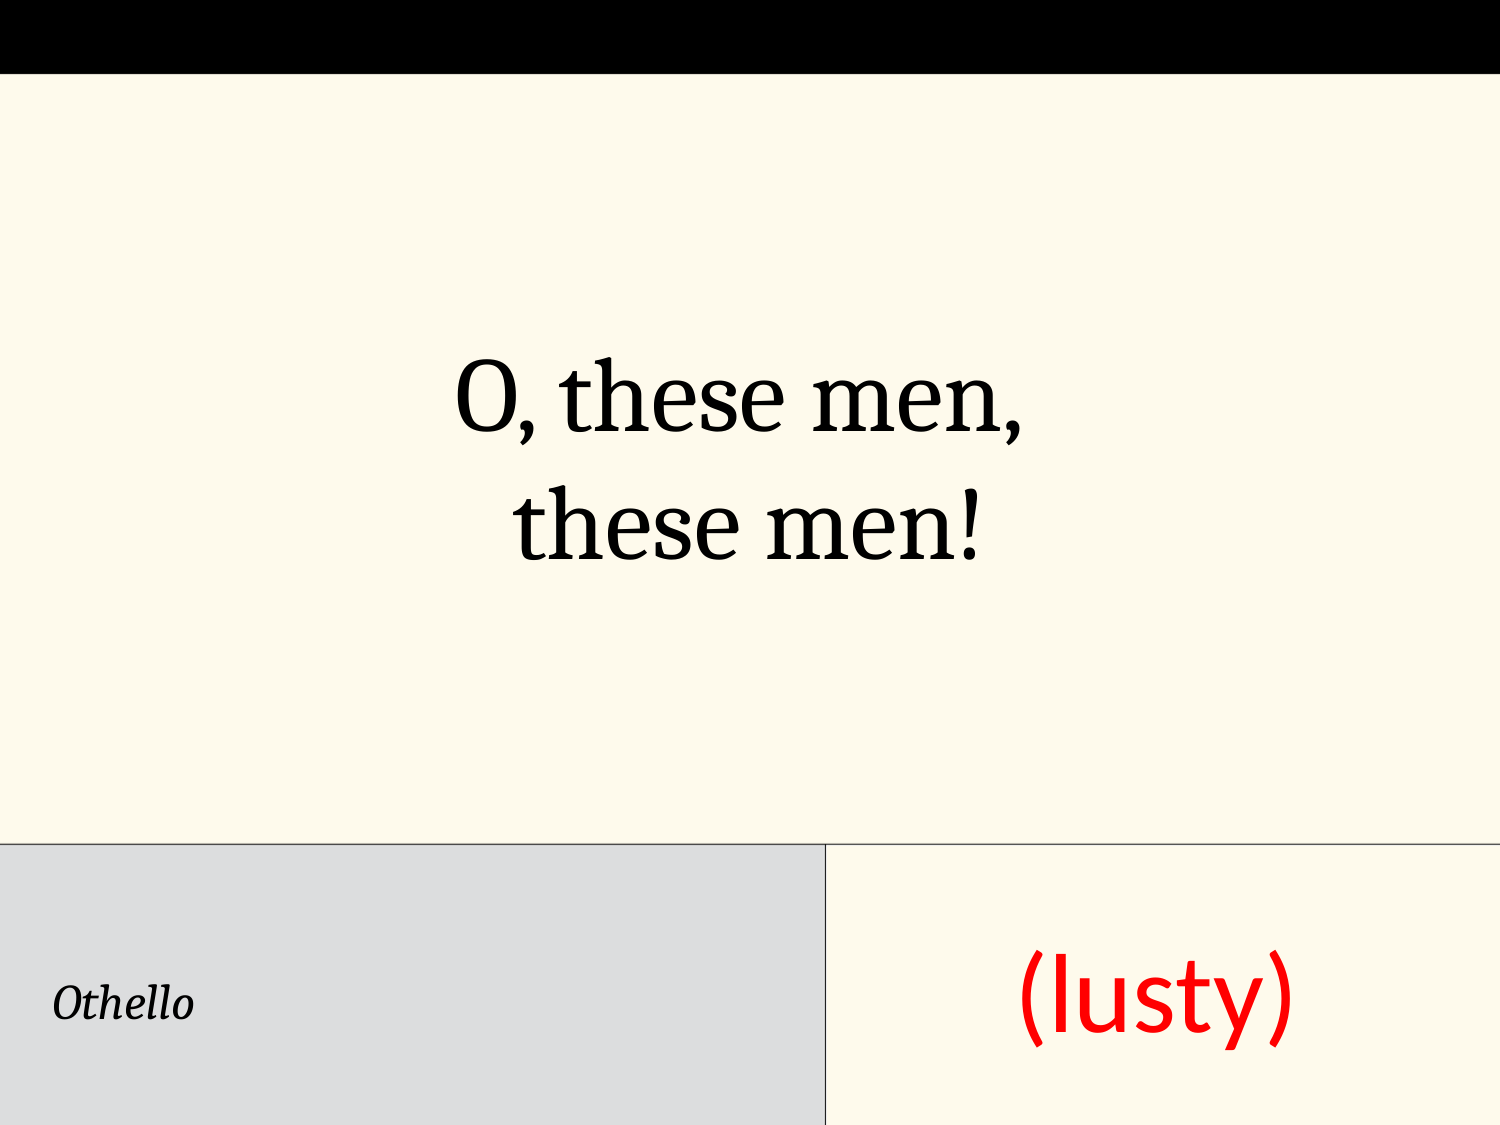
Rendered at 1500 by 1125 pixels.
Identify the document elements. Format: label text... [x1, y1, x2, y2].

text_box O, these men, these men! [168, 249, 1332, 592]
text_box Othello [37, 962, 688, 1037]
picture [0, 0, 1500, 1125]
text_box (lusty) [862, 912, 1450, 1088]
